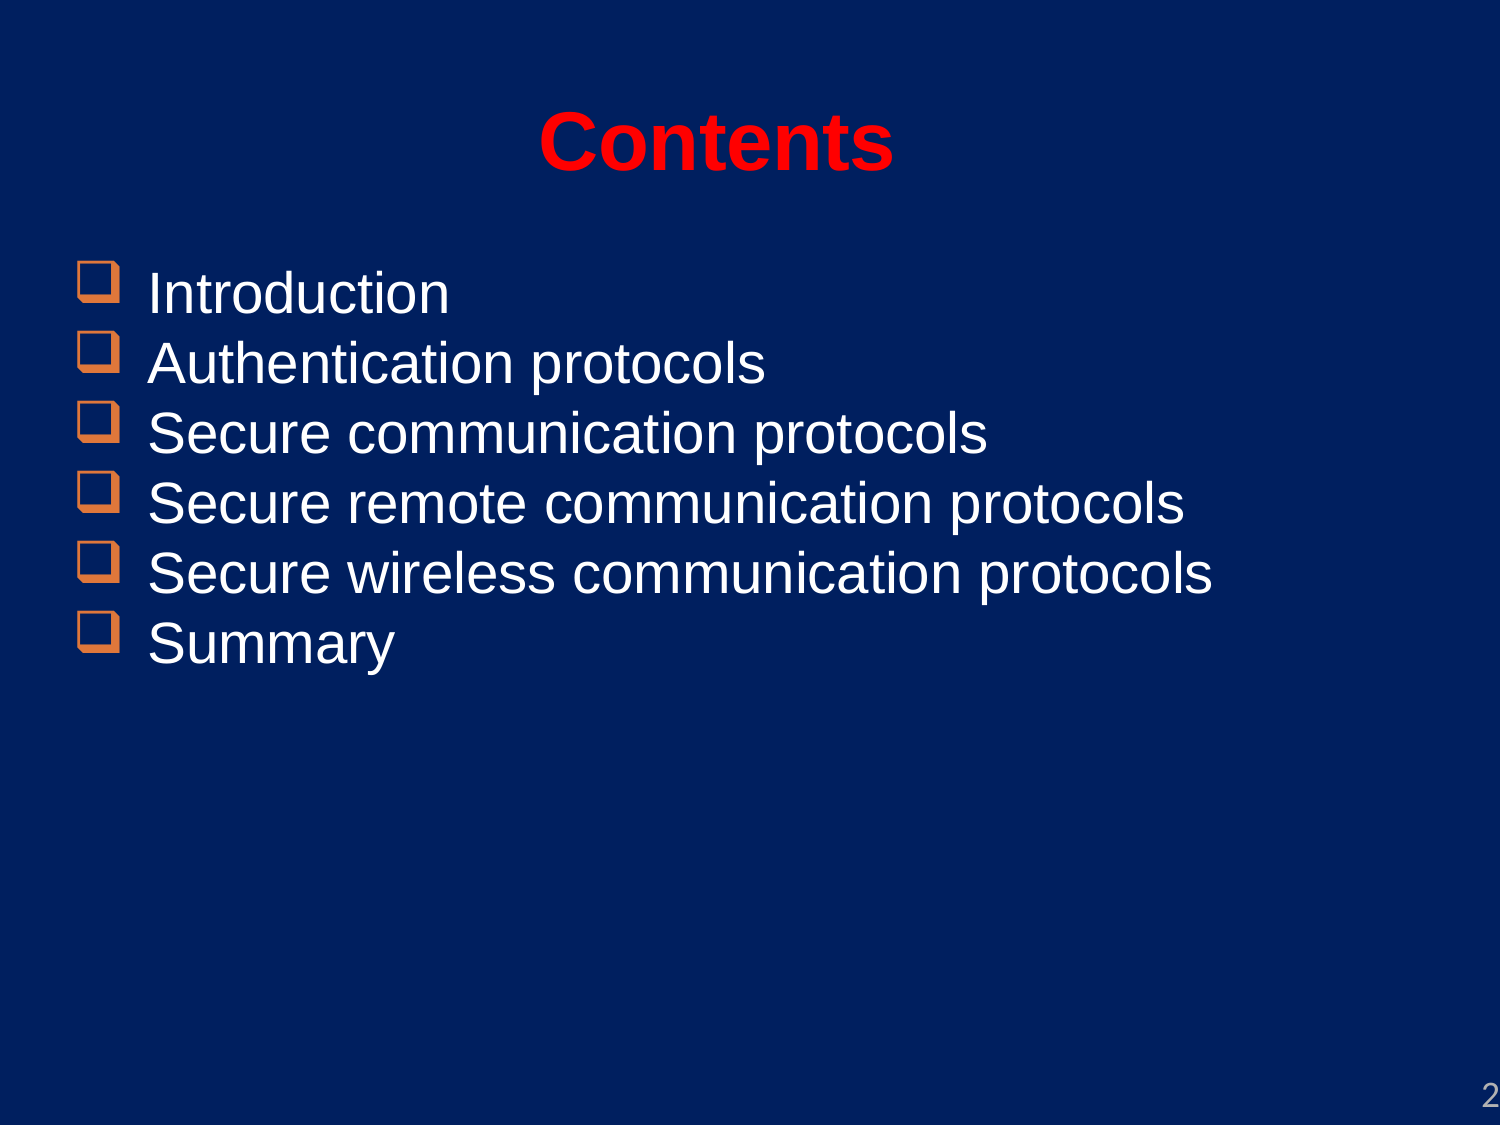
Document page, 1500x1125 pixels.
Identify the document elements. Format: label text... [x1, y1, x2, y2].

text_box Contents [70, 87, 1363, 188]
text_box Introduction Authentication protocols Secure communication protocols Secure remote communication protocols Secure wireless communication protocols Summary [70, 254, 1421, 675]
slide_number 2 [1437, 1069, 1500, 1125]
